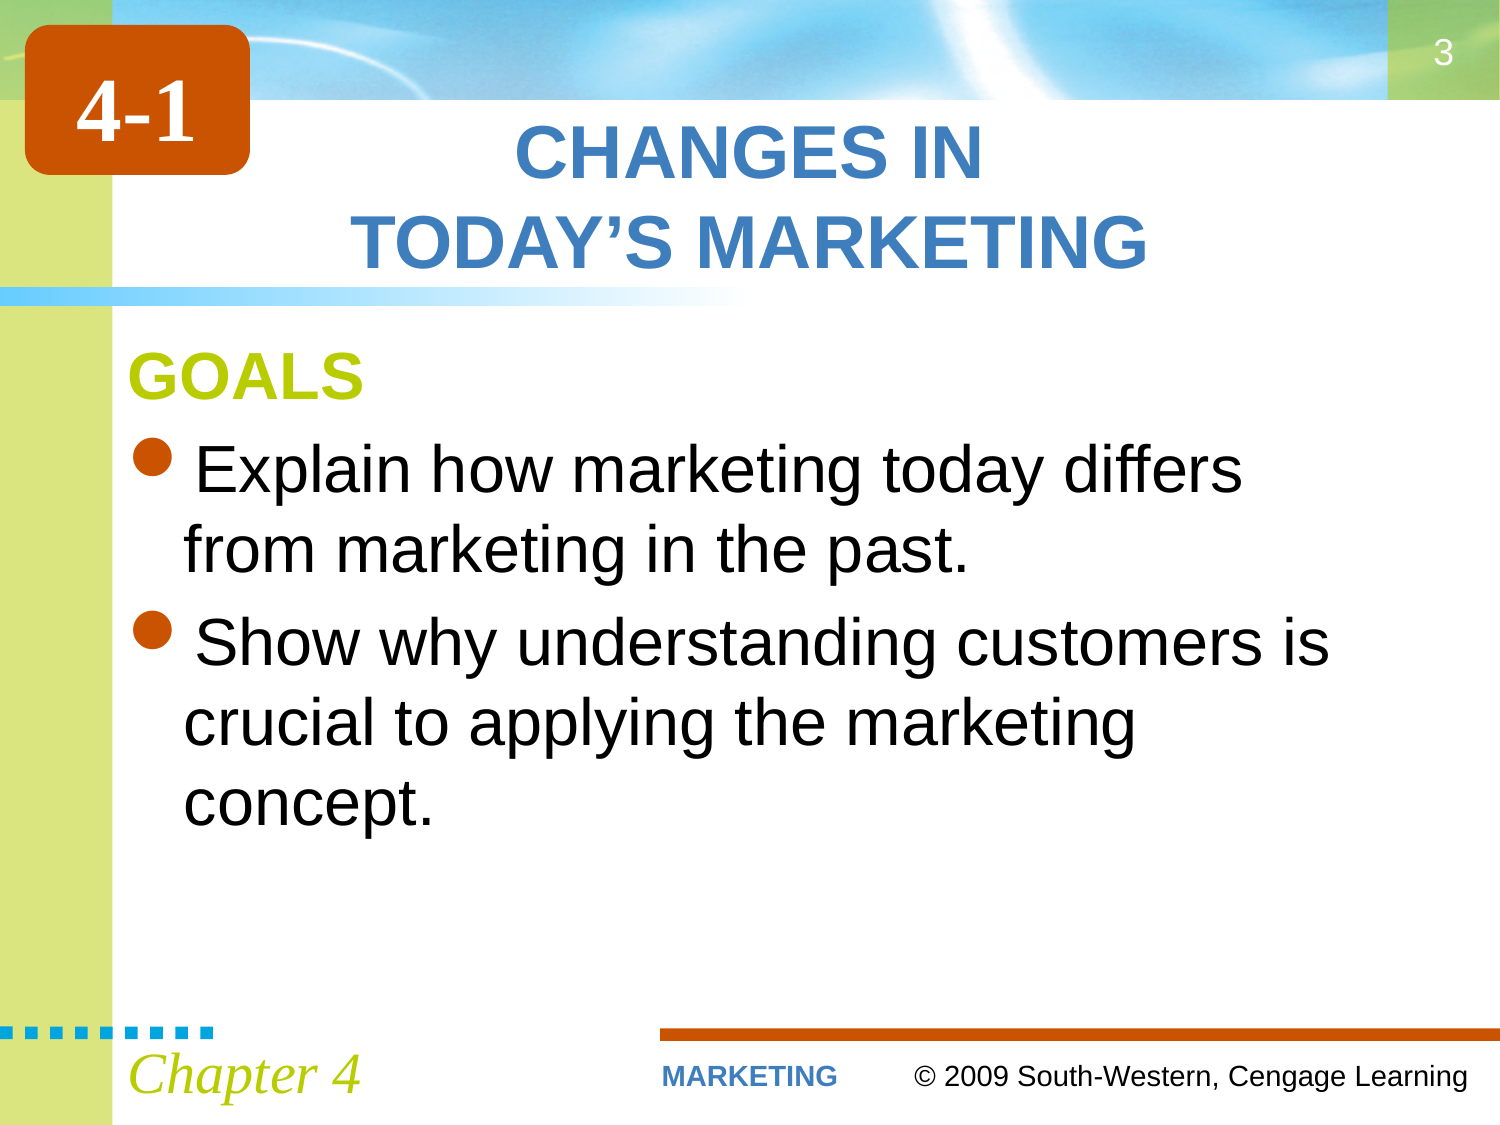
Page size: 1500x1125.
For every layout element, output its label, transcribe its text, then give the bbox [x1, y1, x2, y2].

text_box 4-1 [24, 24, 250, 175]
list GOALS Explain how marketing today differs from marketing in the past. Show why understanding customers is crucial to applying the marketing concept. [112, 324, 1388, 1001]
title CHANGES IN TODAY’S MARKETING [112, 99, 1388, 288]
footer Chapter 4 [112, 1012, 638, 1113]
slide_number 3 [1387, 0, 1500, 101]
